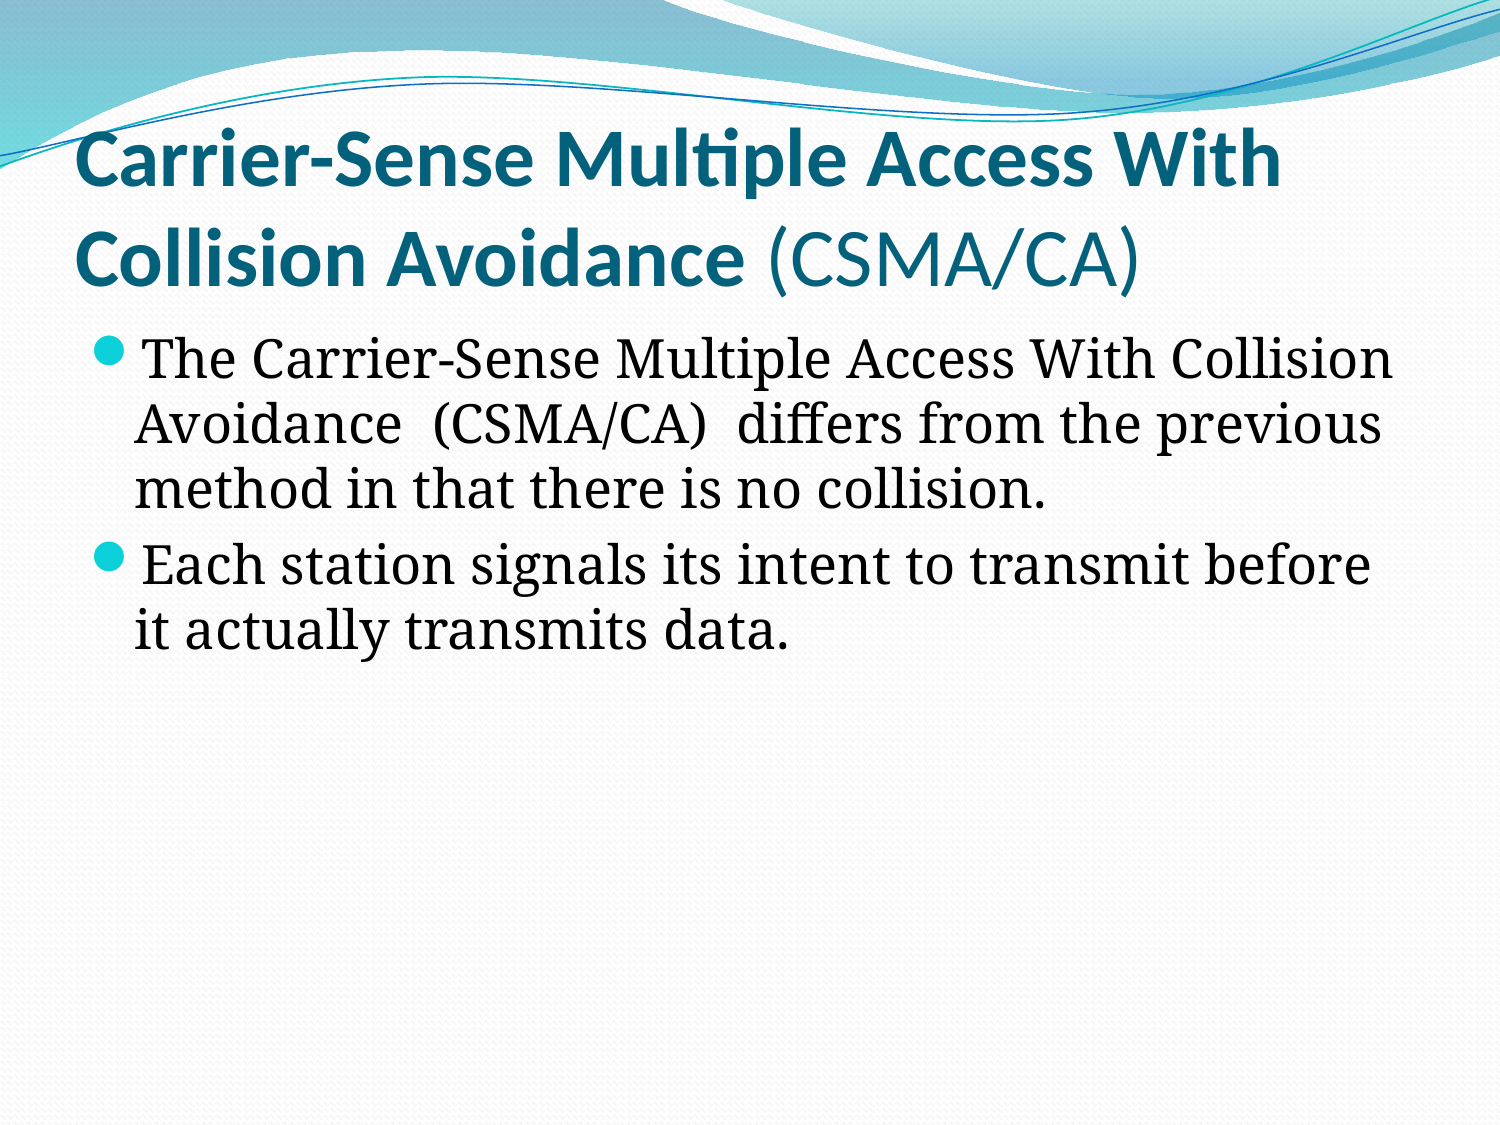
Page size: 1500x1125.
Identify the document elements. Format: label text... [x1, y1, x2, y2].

list The Carrier-Sense Multiple Access With Collision Avoidance (CSMA/CA) differs from the previous method in that there is no collision. Each station signals its intent to transmit before it actually transmits data. [75, 317, 1425, 1038]
title Carrier-Sense Multiple Access With Collision Avoidance (CSMA/CA) [75, 115, 1425, 303]
